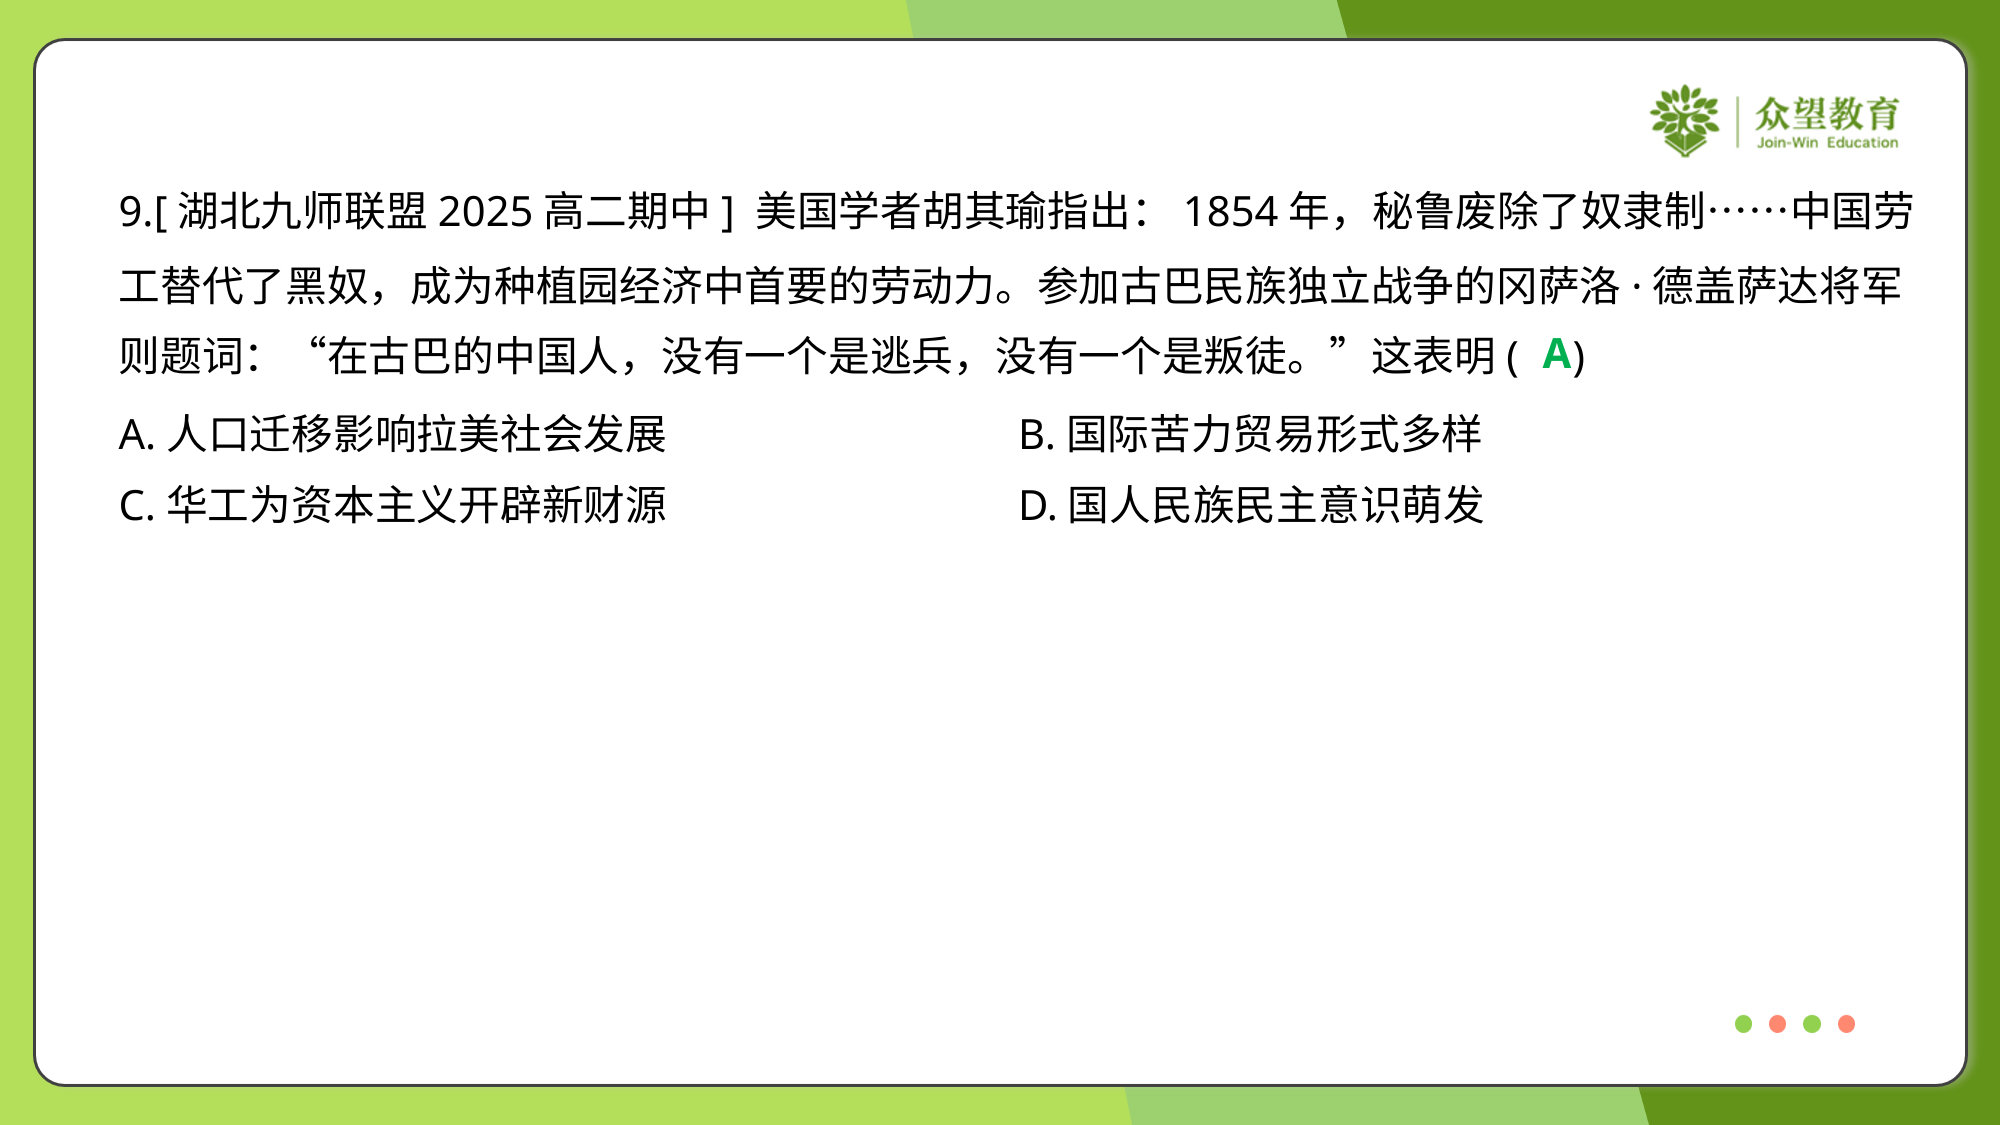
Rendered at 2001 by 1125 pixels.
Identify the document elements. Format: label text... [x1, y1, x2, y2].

picture [0, 0, 2000, 1125]
text_box A.人口迁移影响拉美社会发展 B.国际苦力贸易形式多样 C.华工为资本主义开辟新财源 D.国人民族民主意识萌发 [118, 382, 1883, 522]
text_box 9.[湖北九师联盟2025高二期中] 美国学者胡其瑜指出：1854年，秘鲁废除了奴隶制……中国劳 工替代了黑奴，成为种植园经济中首要的劳动力。参加古巴民族独立战争的冈萨洛·德盖萨达将军 则题词：“在古巴的中国人，没有一个是逃兵，没有一个是叛徒。”这表明( ) [118, 159, 1883, 373]
text_box A [1526, 306, 1588, 371]
